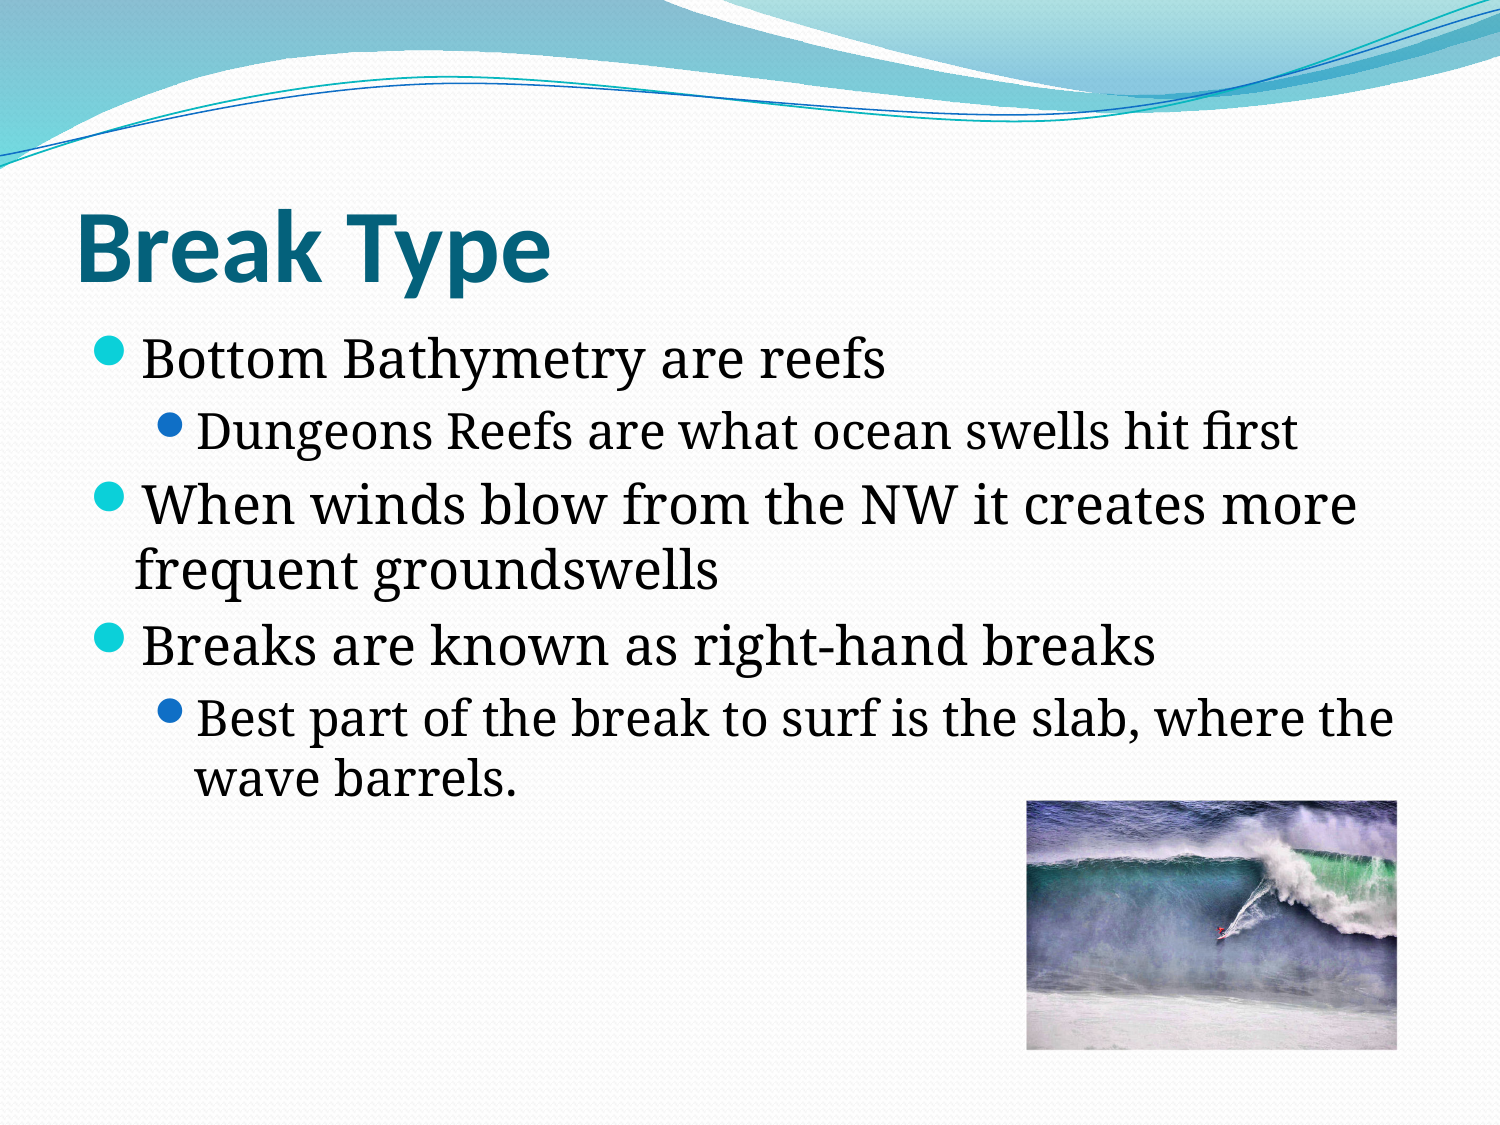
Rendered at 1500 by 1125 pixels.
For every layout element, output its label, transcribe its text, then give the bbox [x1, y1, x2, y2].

title Break Type [75, 115, 1425, 303]
picture [1024, 799, 1399, 1051]
list Bottom Bathymetry are reefs Dungeons Reefs are what ocean swells hit first When winds blow from the NW it creates more frequent groundswells Breaks are known as right-hand breaks Best part of the break to surf is the slab, where the wave barrels. [75, 317, 1425, 1038]
